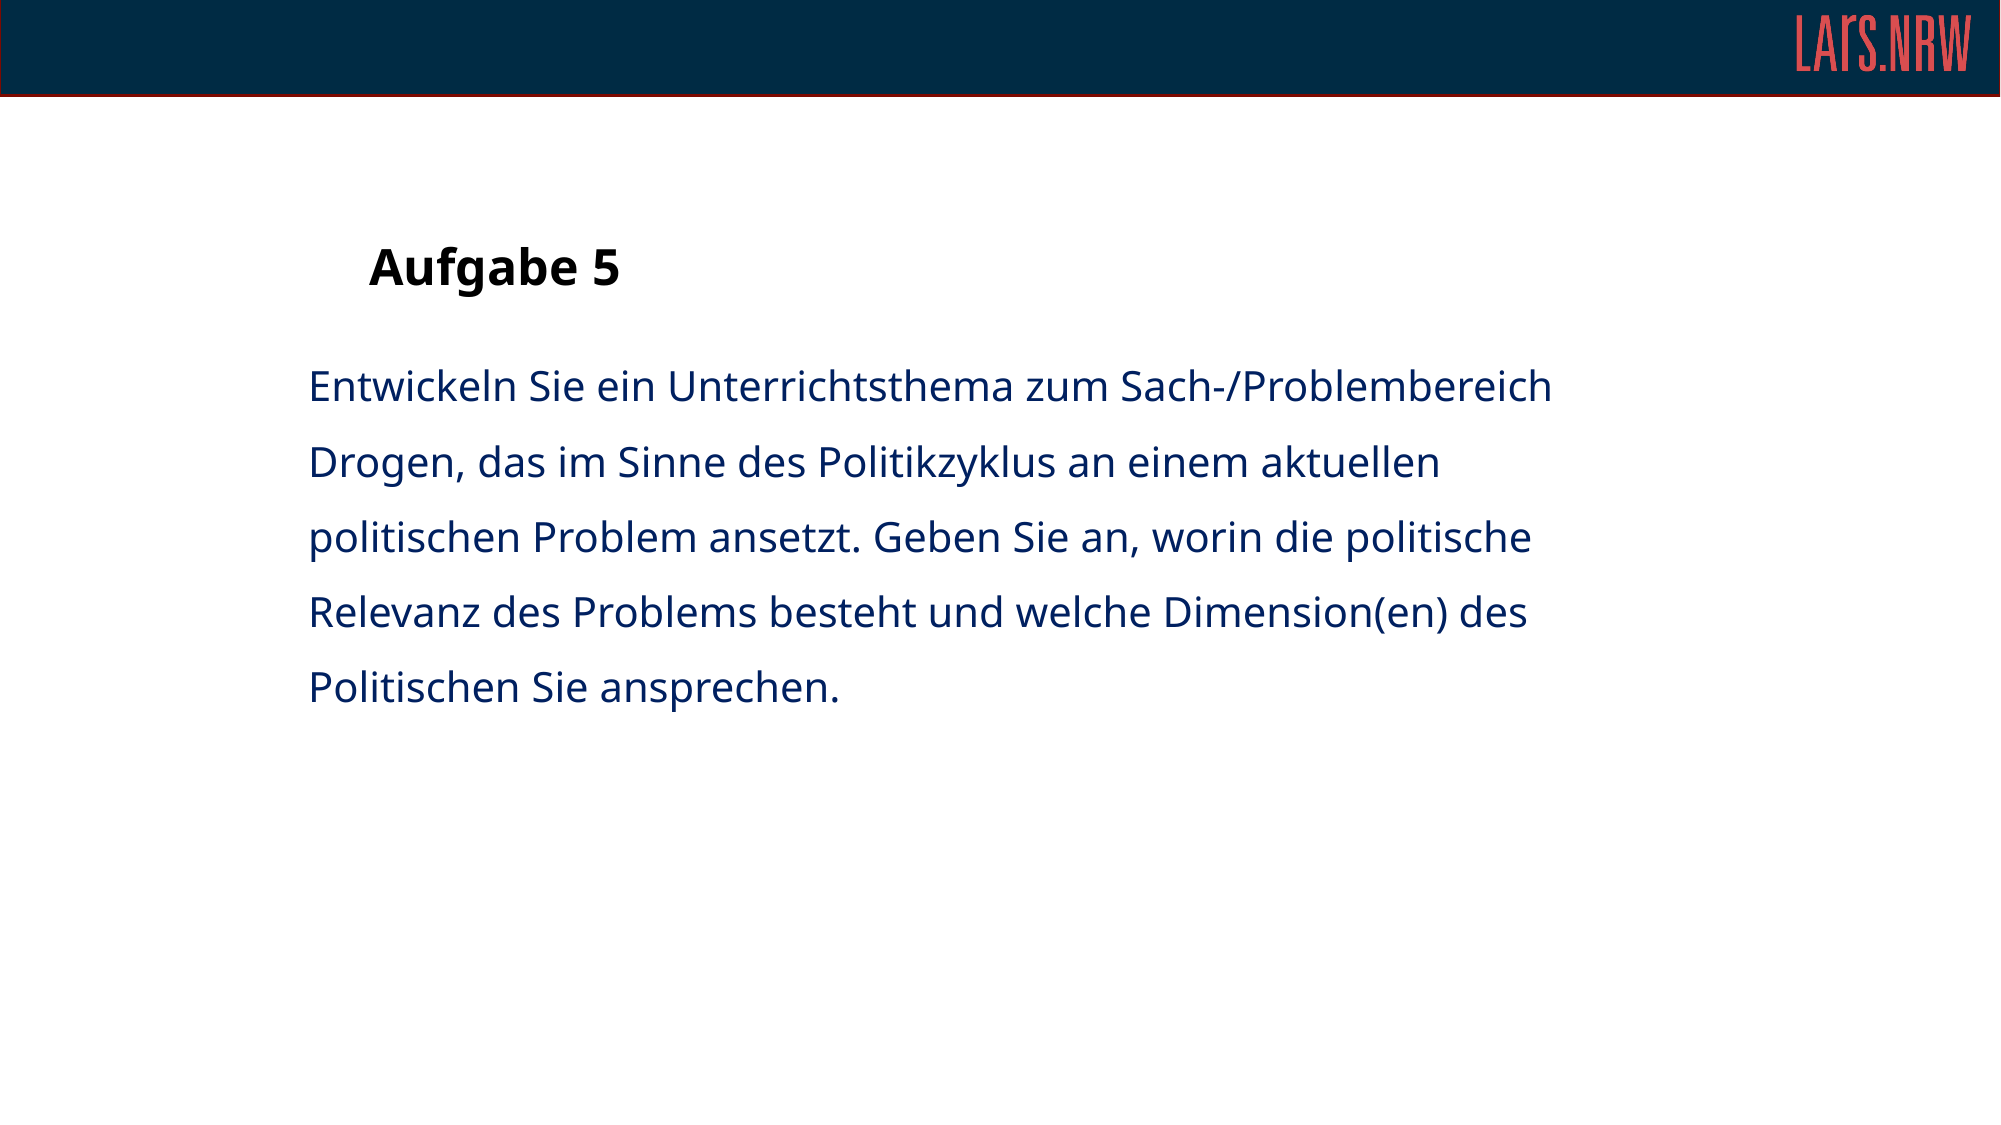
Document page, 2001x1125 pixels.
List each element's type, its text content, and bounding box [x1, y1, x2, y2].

picture [1779, 3, 1977, 86]
list Entwickeln Sie ein Unterrichtsthema zum Sach-/Problembereich Drogen, das im Sinne des Politikzyklus an einem aktuellen politischen Problem ansetzt. Geben Sie an, worin die politische Relevanz des Problems besteht und welche Dimension(en) des Politischen Sie ansprechen. [293, 327, 1590, 723]
title Aufgabe 5 [354, 210, 907, 328]
